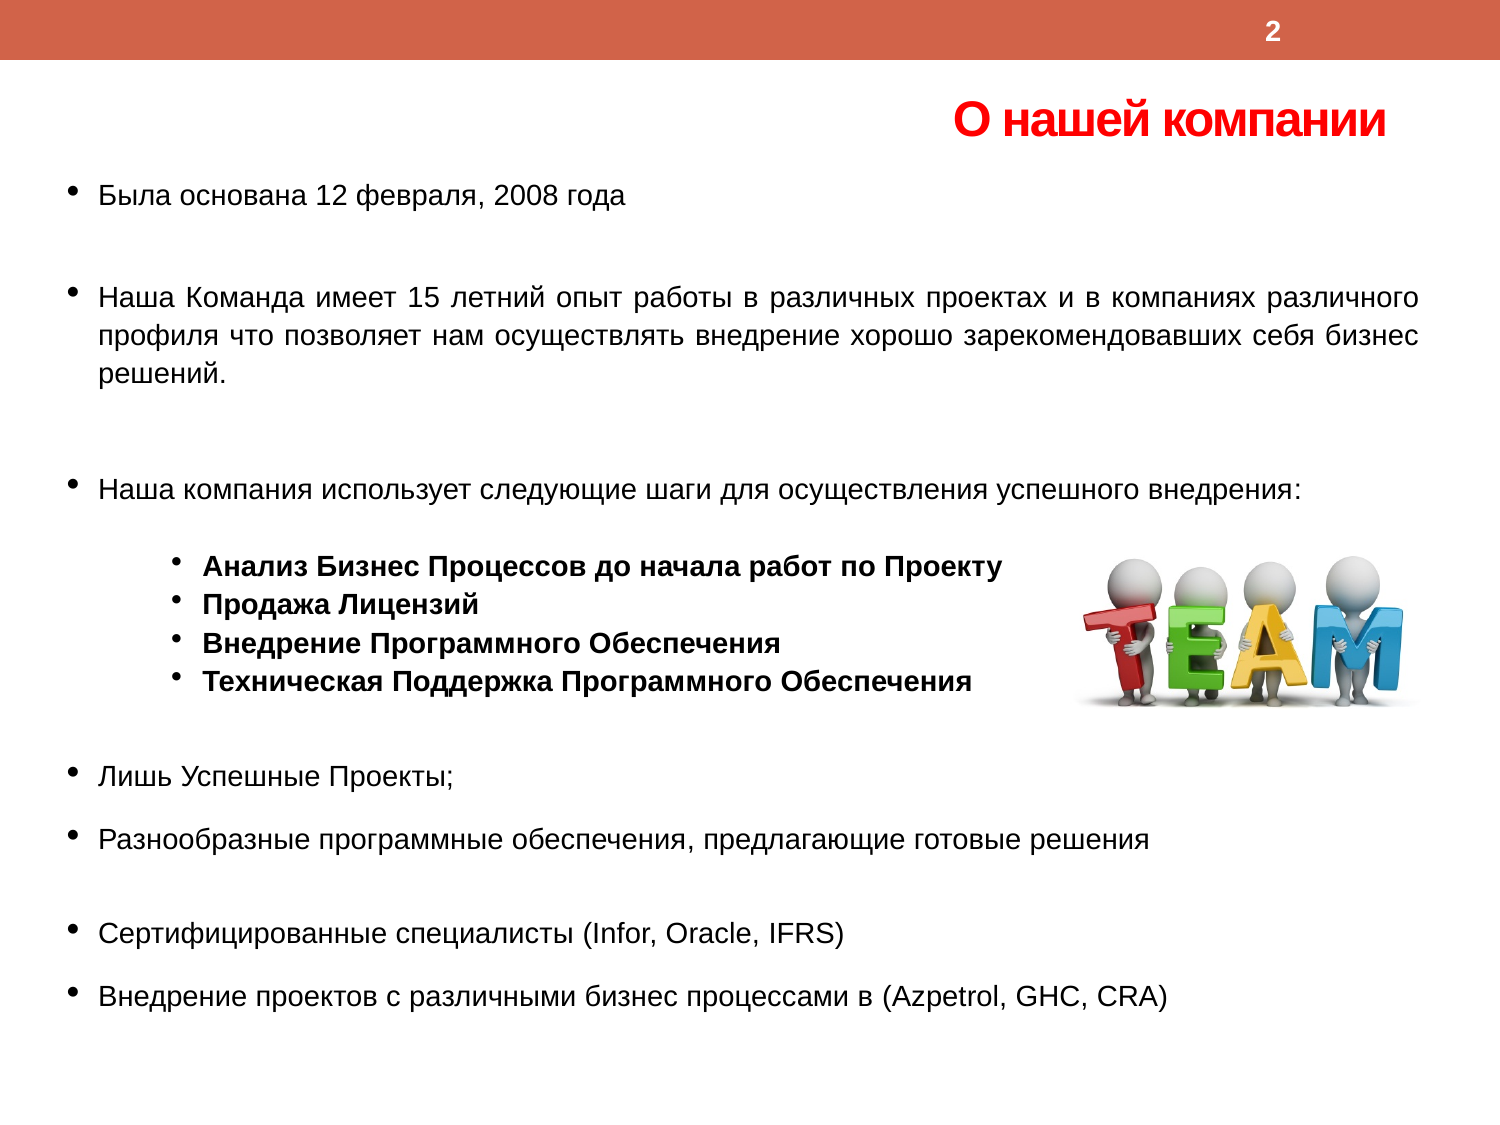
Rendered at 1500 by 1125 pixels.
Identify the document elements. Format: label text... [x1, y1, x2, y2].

picture [1057, 522, 1443, 748]
slide_number 2 [1250, 3, 1425, 57]
title О нашей компании [839, 63, 1404, 170]
list Была основана 12 февраля, 2008 года Наша Команда имеет 15 летний опыт работы в различных проектах и в компаниях различного профиля что позволяет нам осуществлять внедрение хорошо зарекомендовавших себя бизнес решений. Наша компания использует следующие шаги для осуществления успешного внедрения: Анализ Бизнес Процессов до начала работ по Проекту Продажа Лицензий Внедрение Программного Обеспечения Техническая Поддержка Программного Обеспечения Лишь Успешные Проекты; Разнообразные программные обеспечения, предлагающие готовые решения Сертифицированные специалисты (Infor, Oracle, IFRS) Внедрение проектов с различными бизнес процессами в (Azpetrol, GHC, CRA) [52, 172, 1436, 1071]
